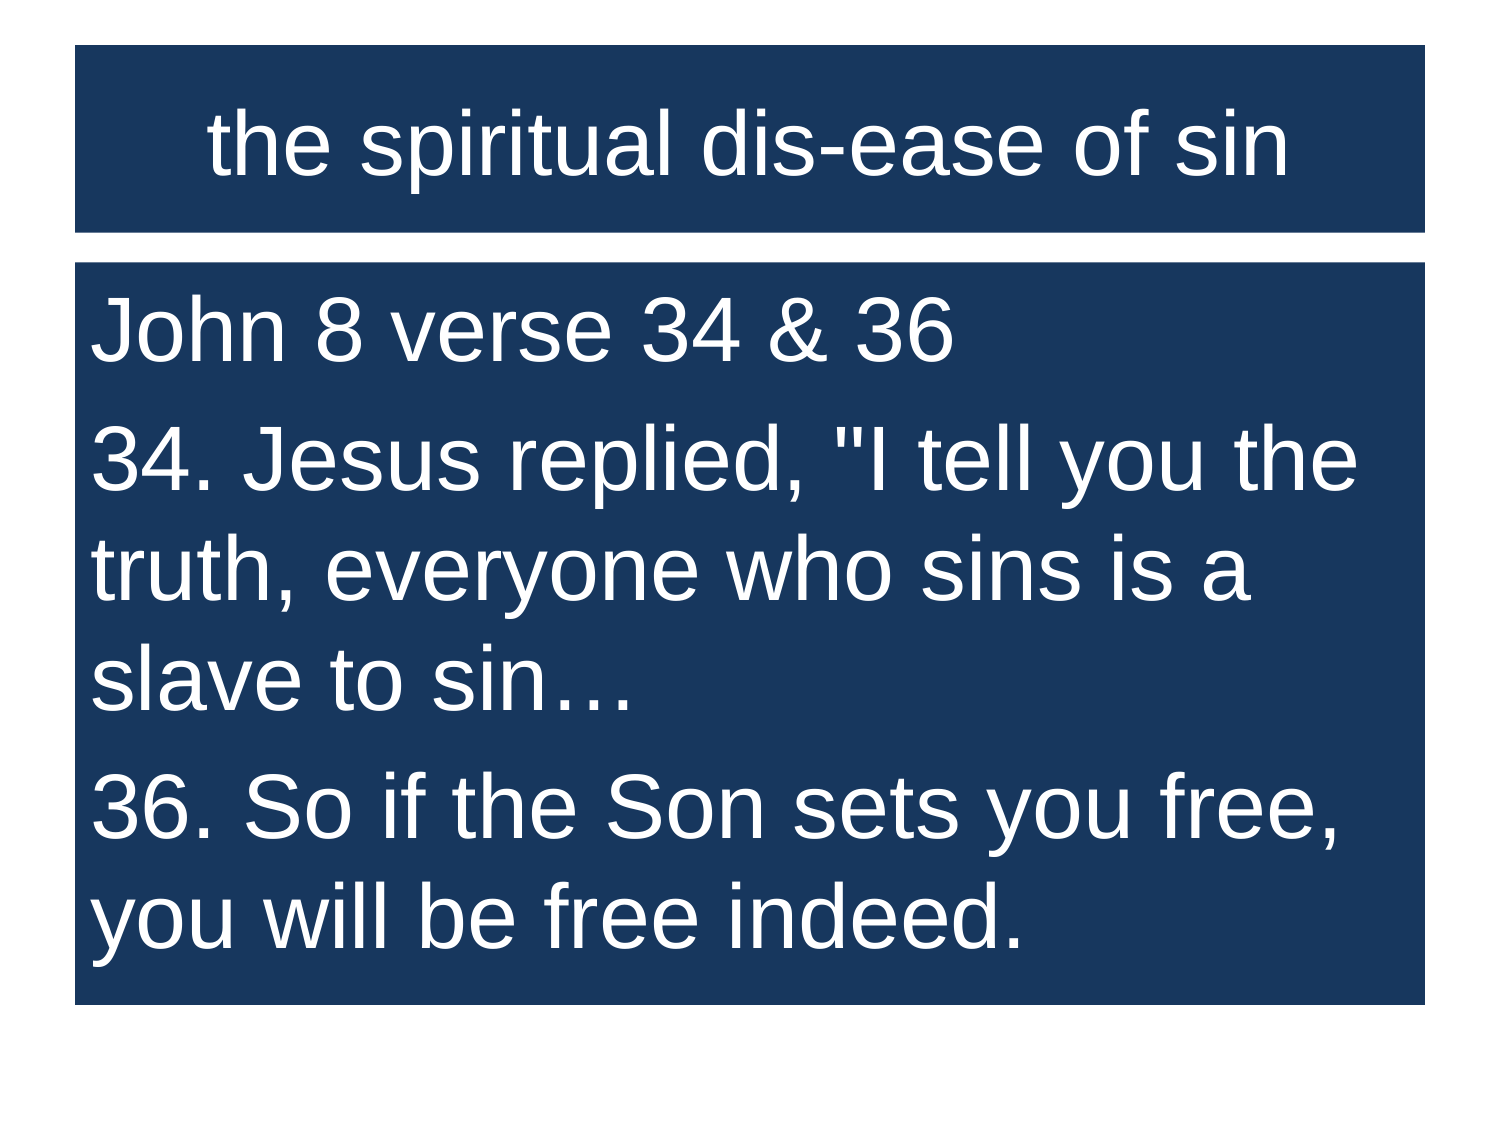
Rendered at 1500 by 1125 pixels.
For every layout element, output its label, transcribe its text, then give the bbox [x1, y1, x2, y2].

title the spiritual dis-ease of sin [75, 45, 1425, 233]
list John 8 verse 34 & 36 34. Jesus replied, "I tell you the truth, everyone who sins is a slave to sin… 36. So if the Son sets you free, you will be free indeed. [75, 262, 1425, 1005]
